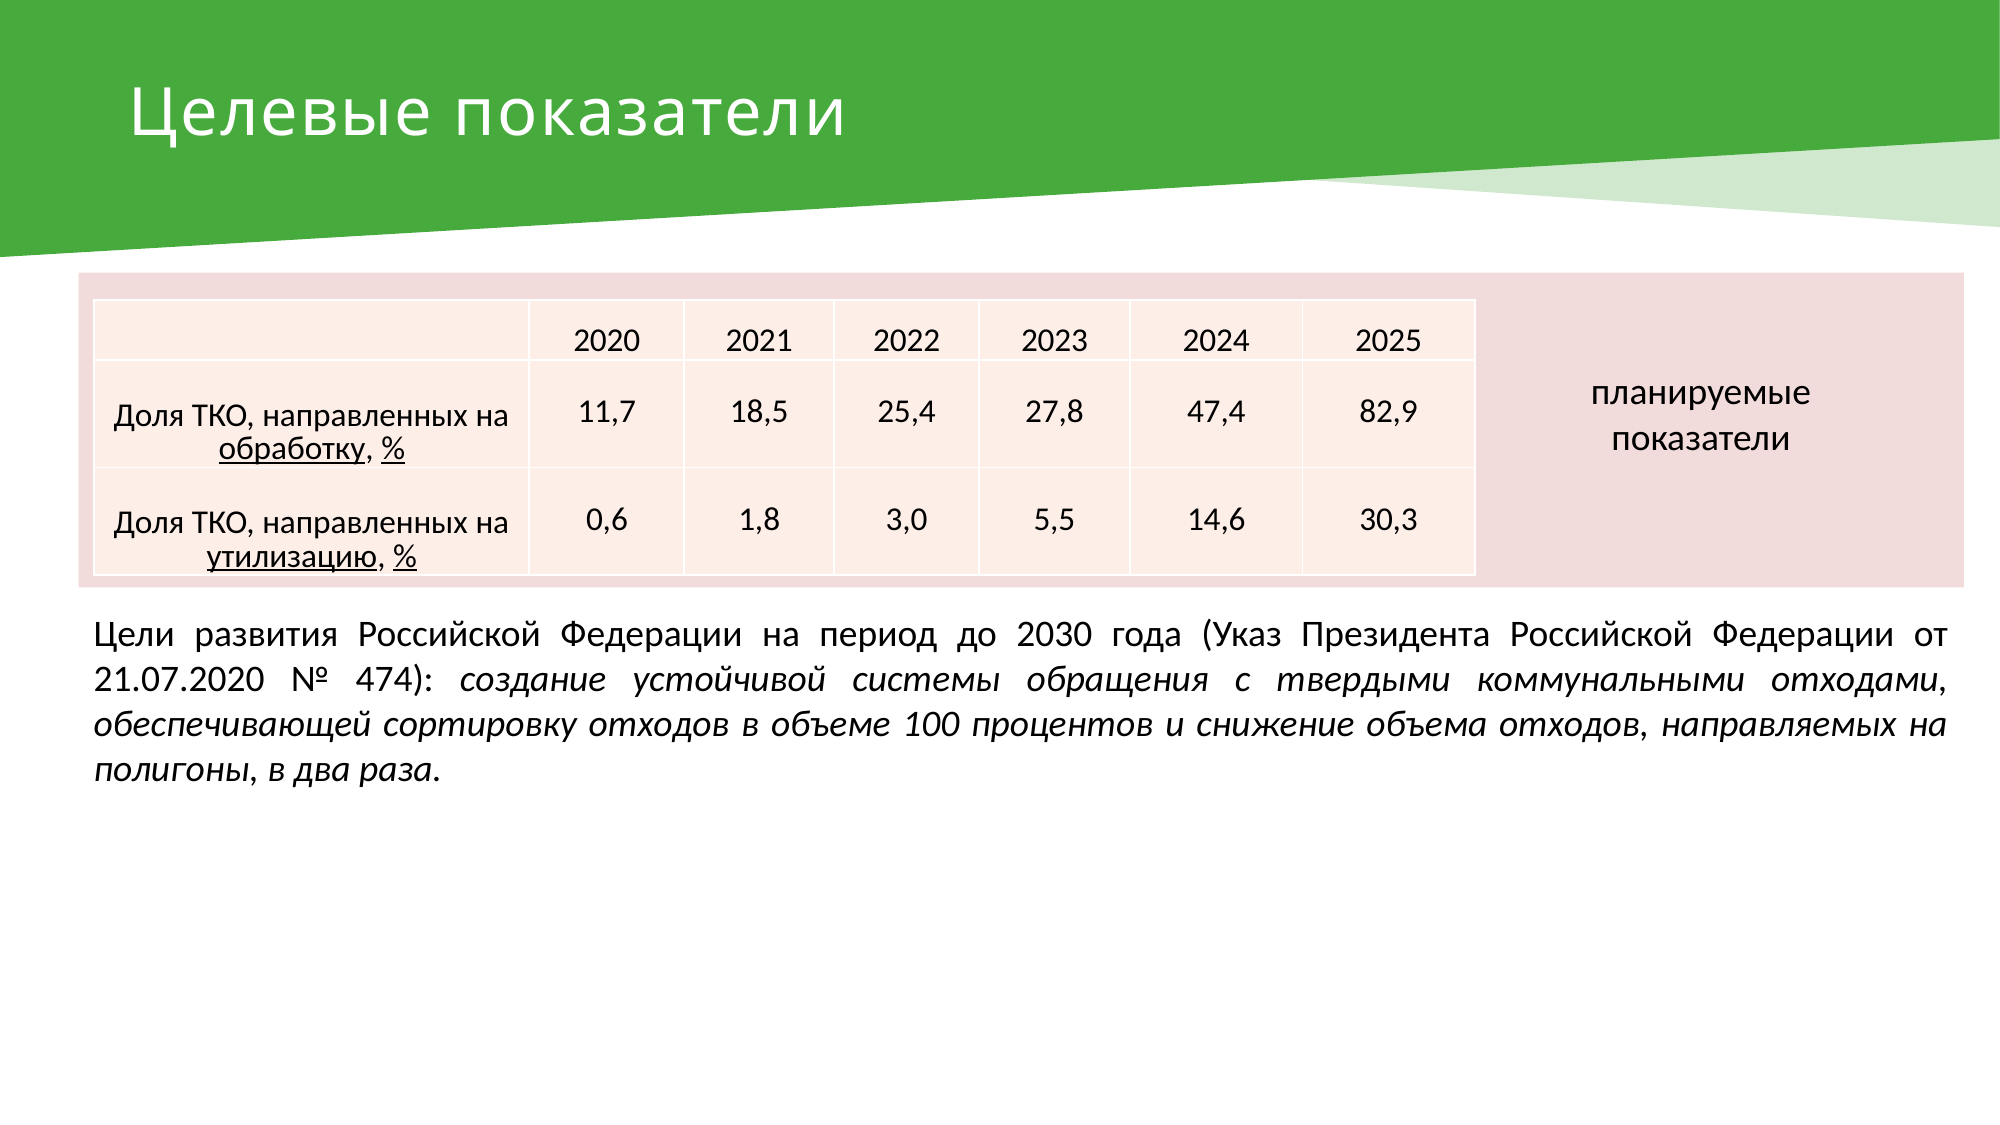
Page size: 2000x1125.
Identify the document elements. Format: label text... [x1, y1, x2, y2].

text_box [77, 271, 1966, 590]
table_header [95, 301, 528, 359]
table_cell 27,8 [980, 361, 1129, 467]
table_cell 1,8 [685, 468, 833, 574]
text_box Целевые показатели [114, 40, 2000, 187]
table_header 2023 [980, 301, 1129, 359]
table_header 2022 [835, 301, 978, 359]
text_box планируемые показатели [1475, 360, 1928, 465]
table_cell Доля ТКО, направленных на утилизацию, % [95, 468, 528, 574]
table_cell 3,0 [835, 468, 978, 574]
text_box Цели развития Российской Федерации на период до 2030 года (Указ Президента Российской Федерации от 21.07.2020 № 474): создание устойчивой системы обращения с твердыми коммунальными отходами, обеспечивающей сортировку отходов в объеме 100 процентов и снижение объема отходов, направляемых на полигоны, в два раза. [78, 601, 1964, 797]
table_cell 14,6 [1131, 468, 1302, 574]
table_cell Доля ТКО, направленных на обработку, % [95, 361, 528, 467]
table_cell 47,4 [1131, 361, 1302, 467]
table_cell 30,3 [1303, 468, 1474, 574]
table_header 2025 [1303, 301, 1474, 359]
table_header 2021 [685, 301, 833, 359]
table_cell 25,4 [835, 361, 978, 467]
text_box [1381, 187, 2000, 230]
table_cell 18,5 [685, 361, 833, 467]
table_cell 0,6 [530, 468, 683, 574]
table_cell 5,5 [980, 468, 1129, 574]
table_cell 82,9 [1303, 361, 1474, 467]
table_header 2020 [530, 301, 683, 359]
text_box [0, 0, 2000, 260]
table_header 2024 [1131, 301, 1302, 359]
table_cell 11,7 [530, 361, 683, 467]
